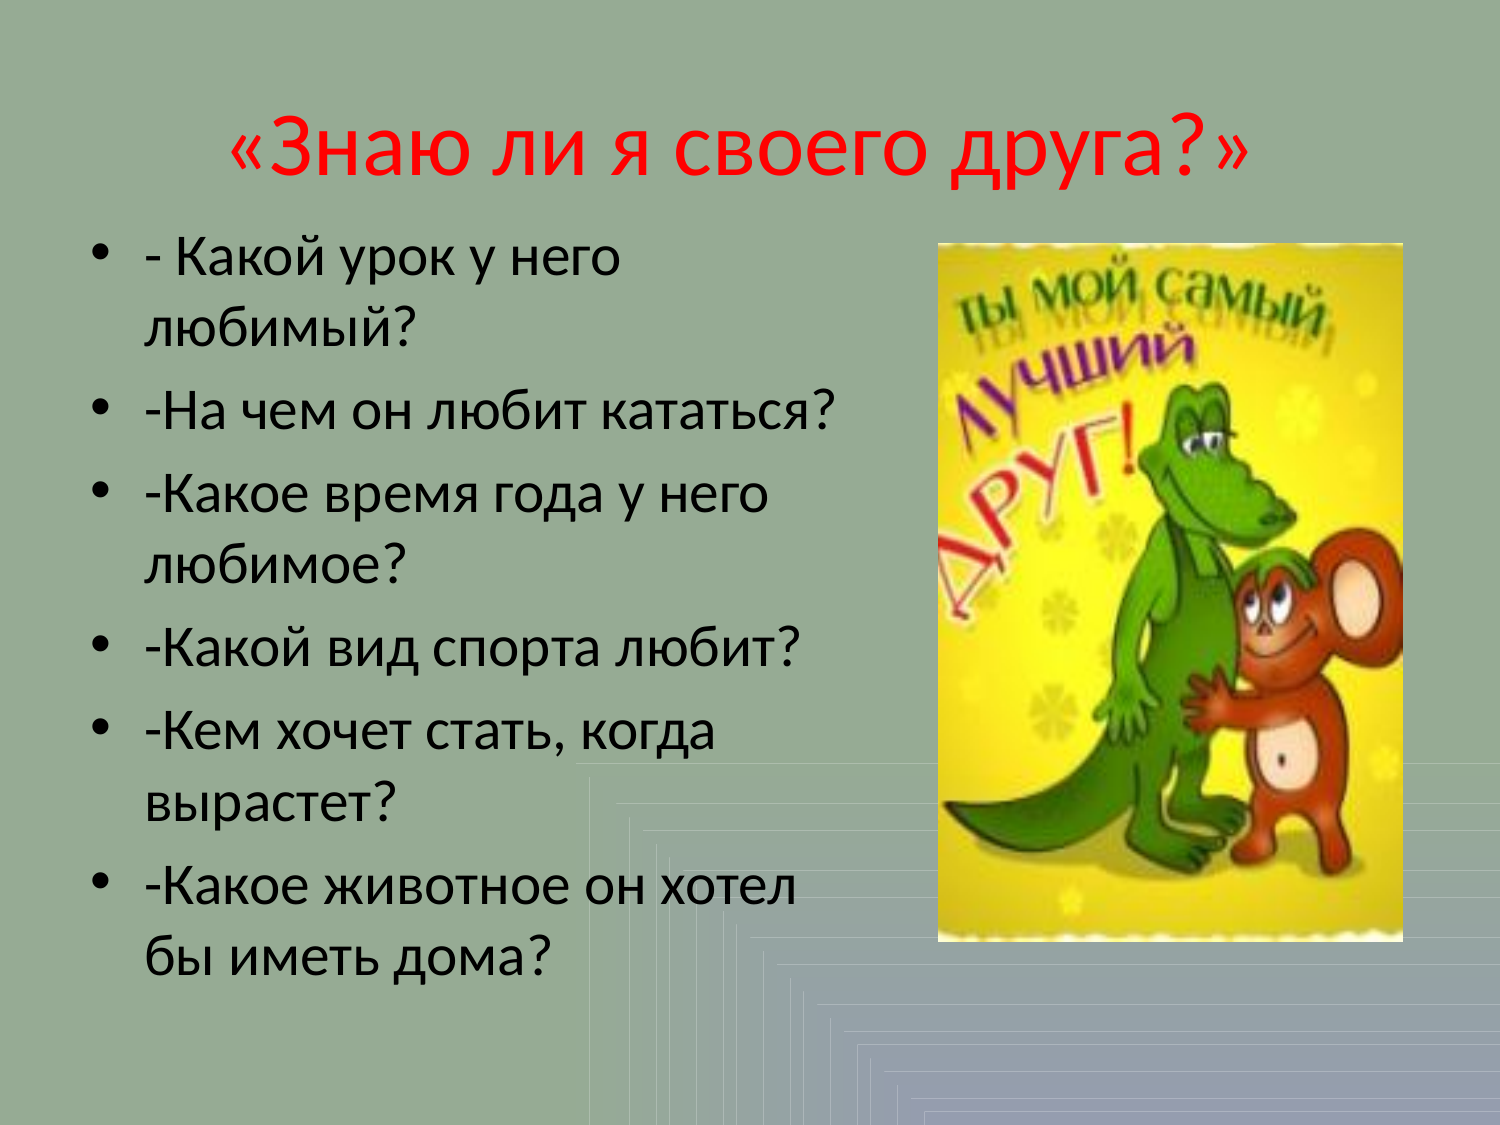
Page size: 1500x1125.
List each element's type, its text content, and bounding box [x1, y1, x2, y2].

title «Знаю ли я своего друга?» [75, 45, 1425, 233]
list - Какой урок у него любимый? -На чем он любит кататься? -Какое время года у него любимое? -Какой вид спорта любит? -Кем хочет стать, когда вырастет? -Какое животное он хотел бы иметь дома? [75, 208, 892, 1005]
picture [938, 243, 1404, 943]
